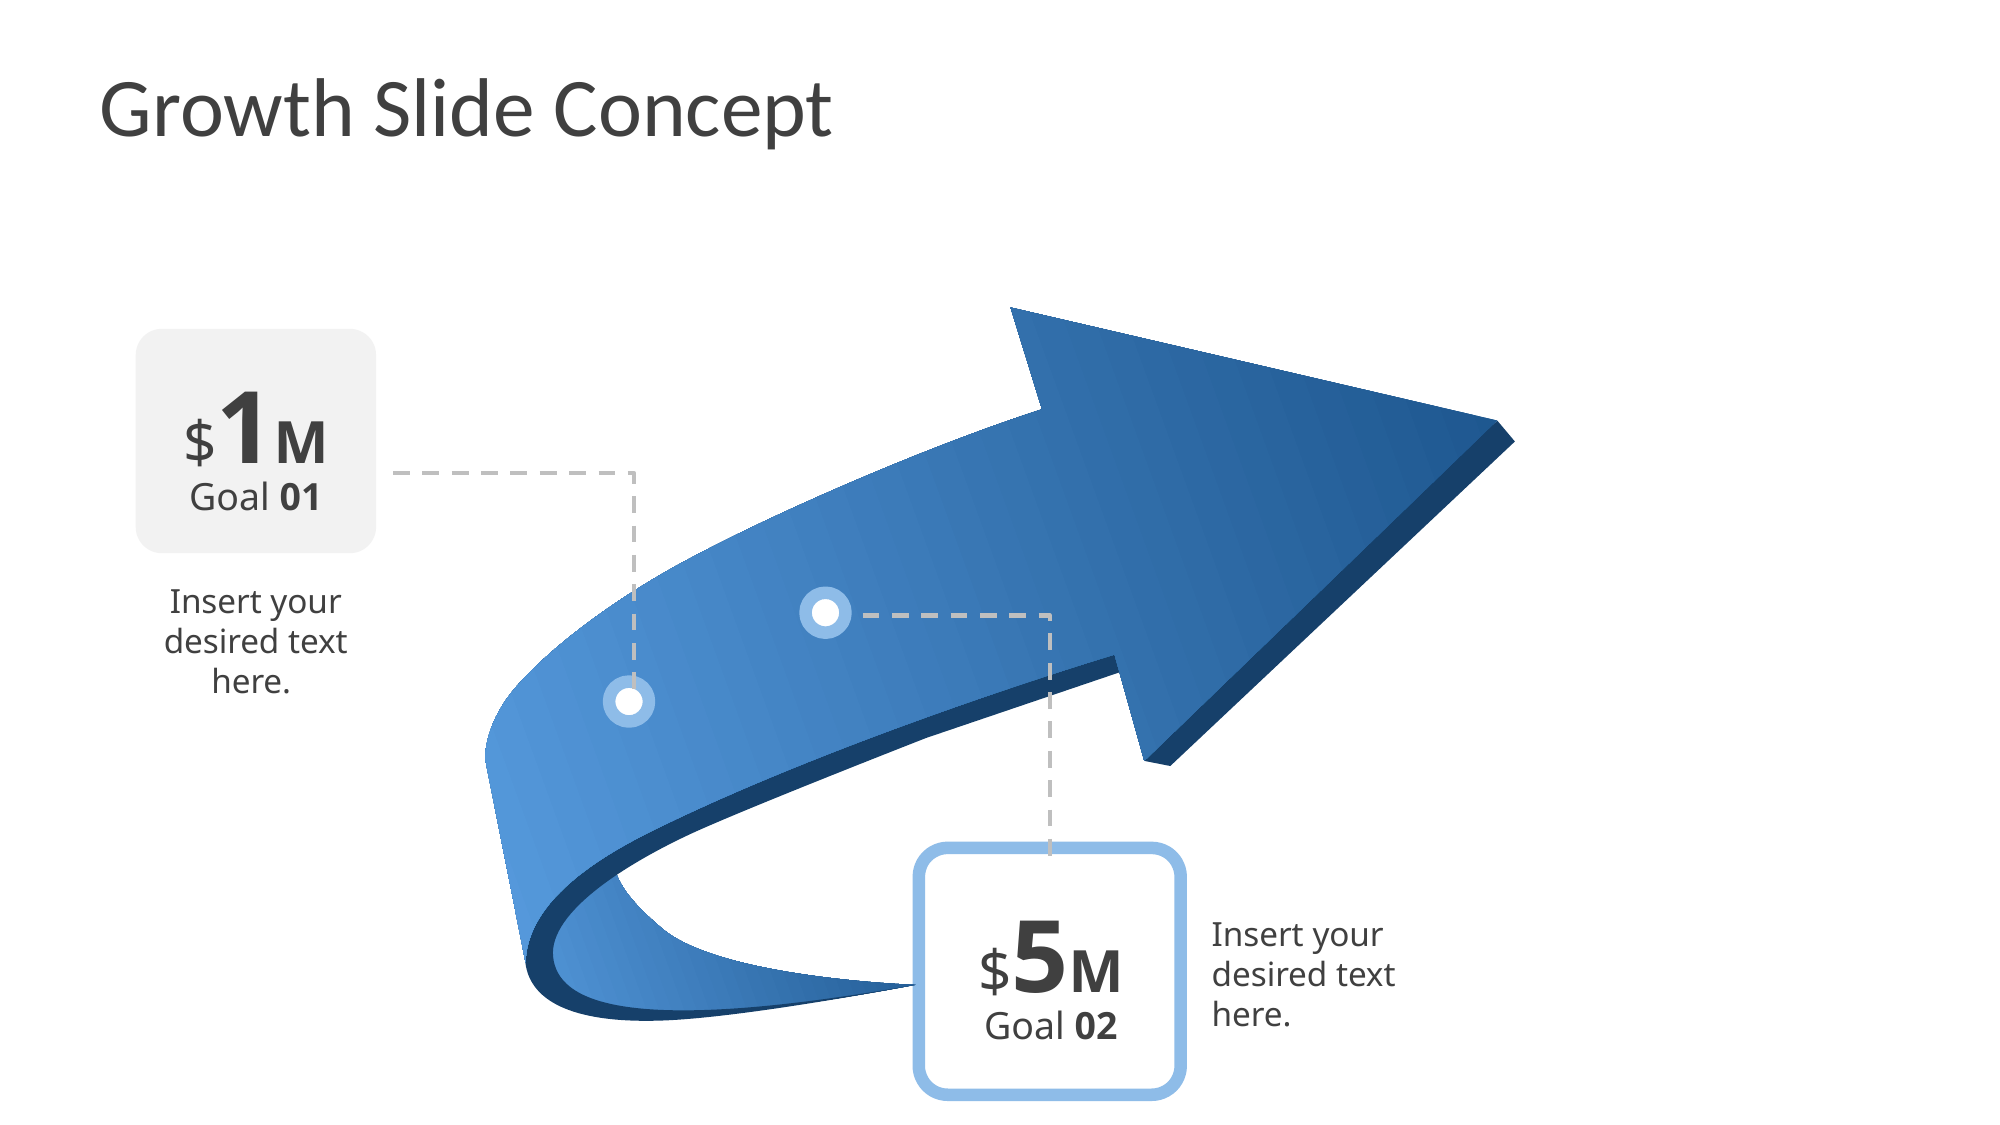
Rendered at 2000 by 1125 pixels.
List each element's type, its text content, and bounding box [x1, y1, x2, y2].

title Growth Slide Concept [99, 45, 1900, 162]
text_box [916, 1046, 1183, 1097]
text_box Insert your desired text here. [135, 580, 377, 701]
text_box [135, 328, 377, 554]
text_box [483, 307, 1515, 1037]
text_box [393, 471, 478, 550]
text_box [930, 857, 1172, 1083]
